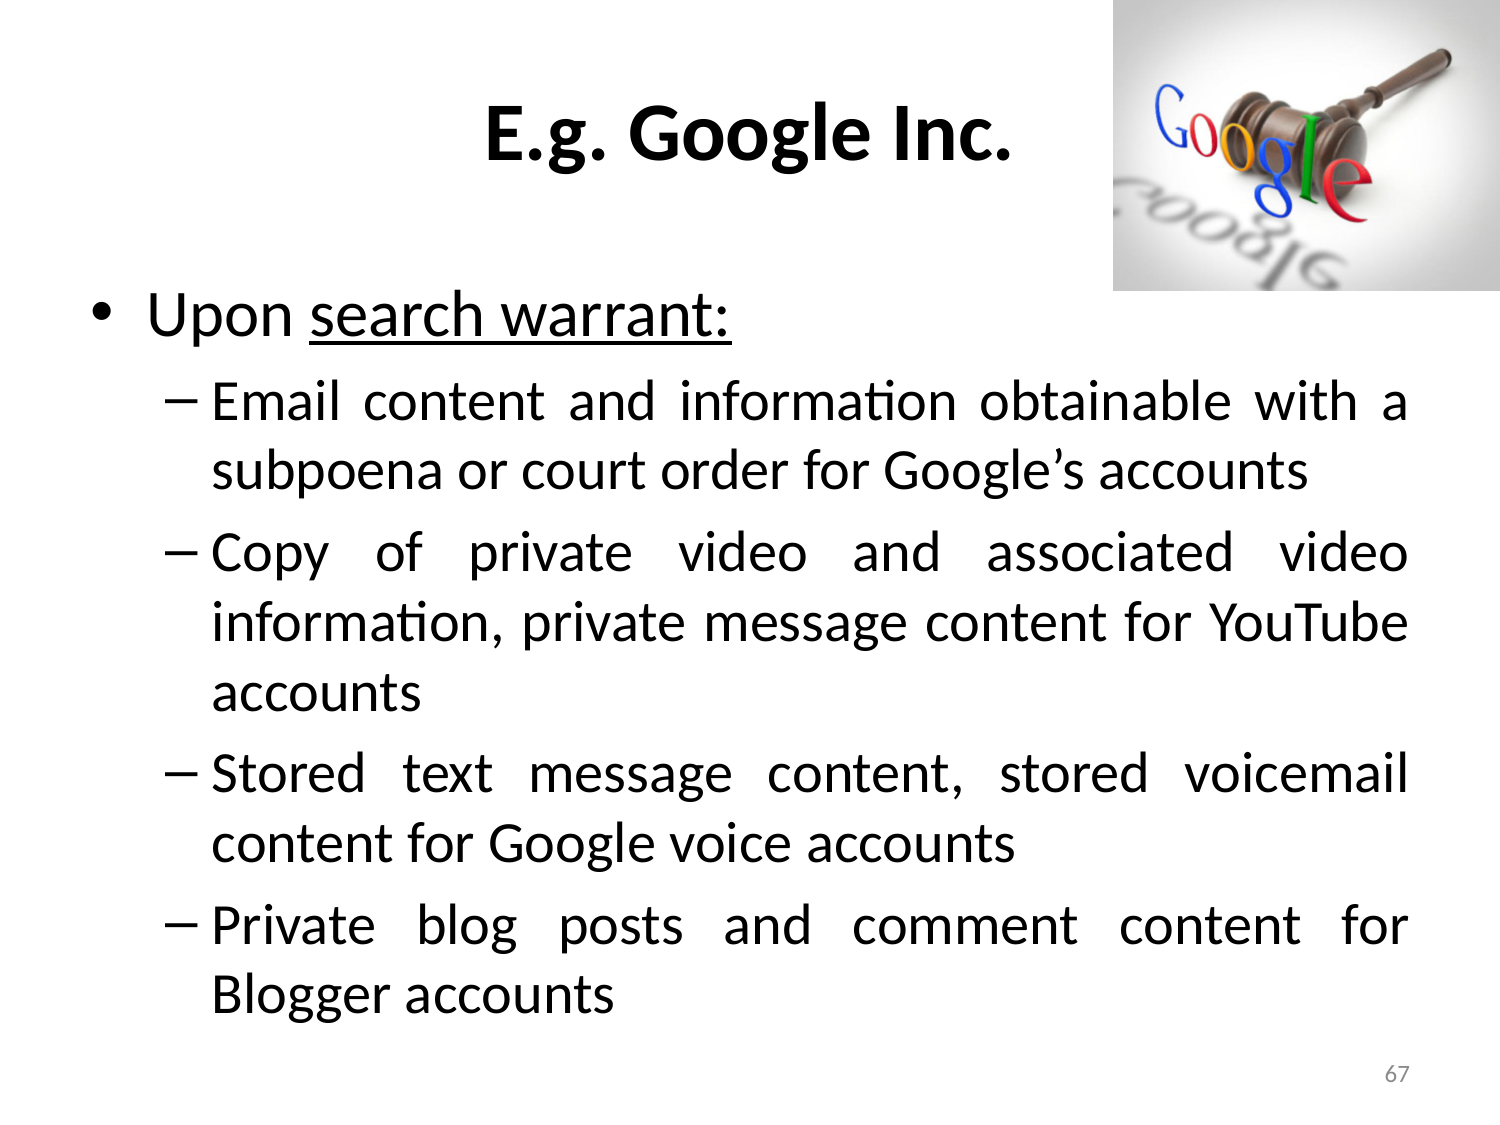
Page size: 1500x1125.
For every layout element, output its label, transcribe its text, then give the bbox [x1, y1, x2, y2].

title E.g. Google Inc. [75, 33, 1108, 221]
slide_number 67 [1074, 1042, 1425, 1103]
list Upon search warrant: Email content and information obtainable with a subpoena or court order for Google’s accounts Copy of private video and associated video information, private message content for YouTube accounts Stored text message content, stored voicemail content for Google voice accounts Private blog posts and comment content for Blogger accounts [75, 262, 1425, 1063]
picture [1113, 0, 1500, 291]
